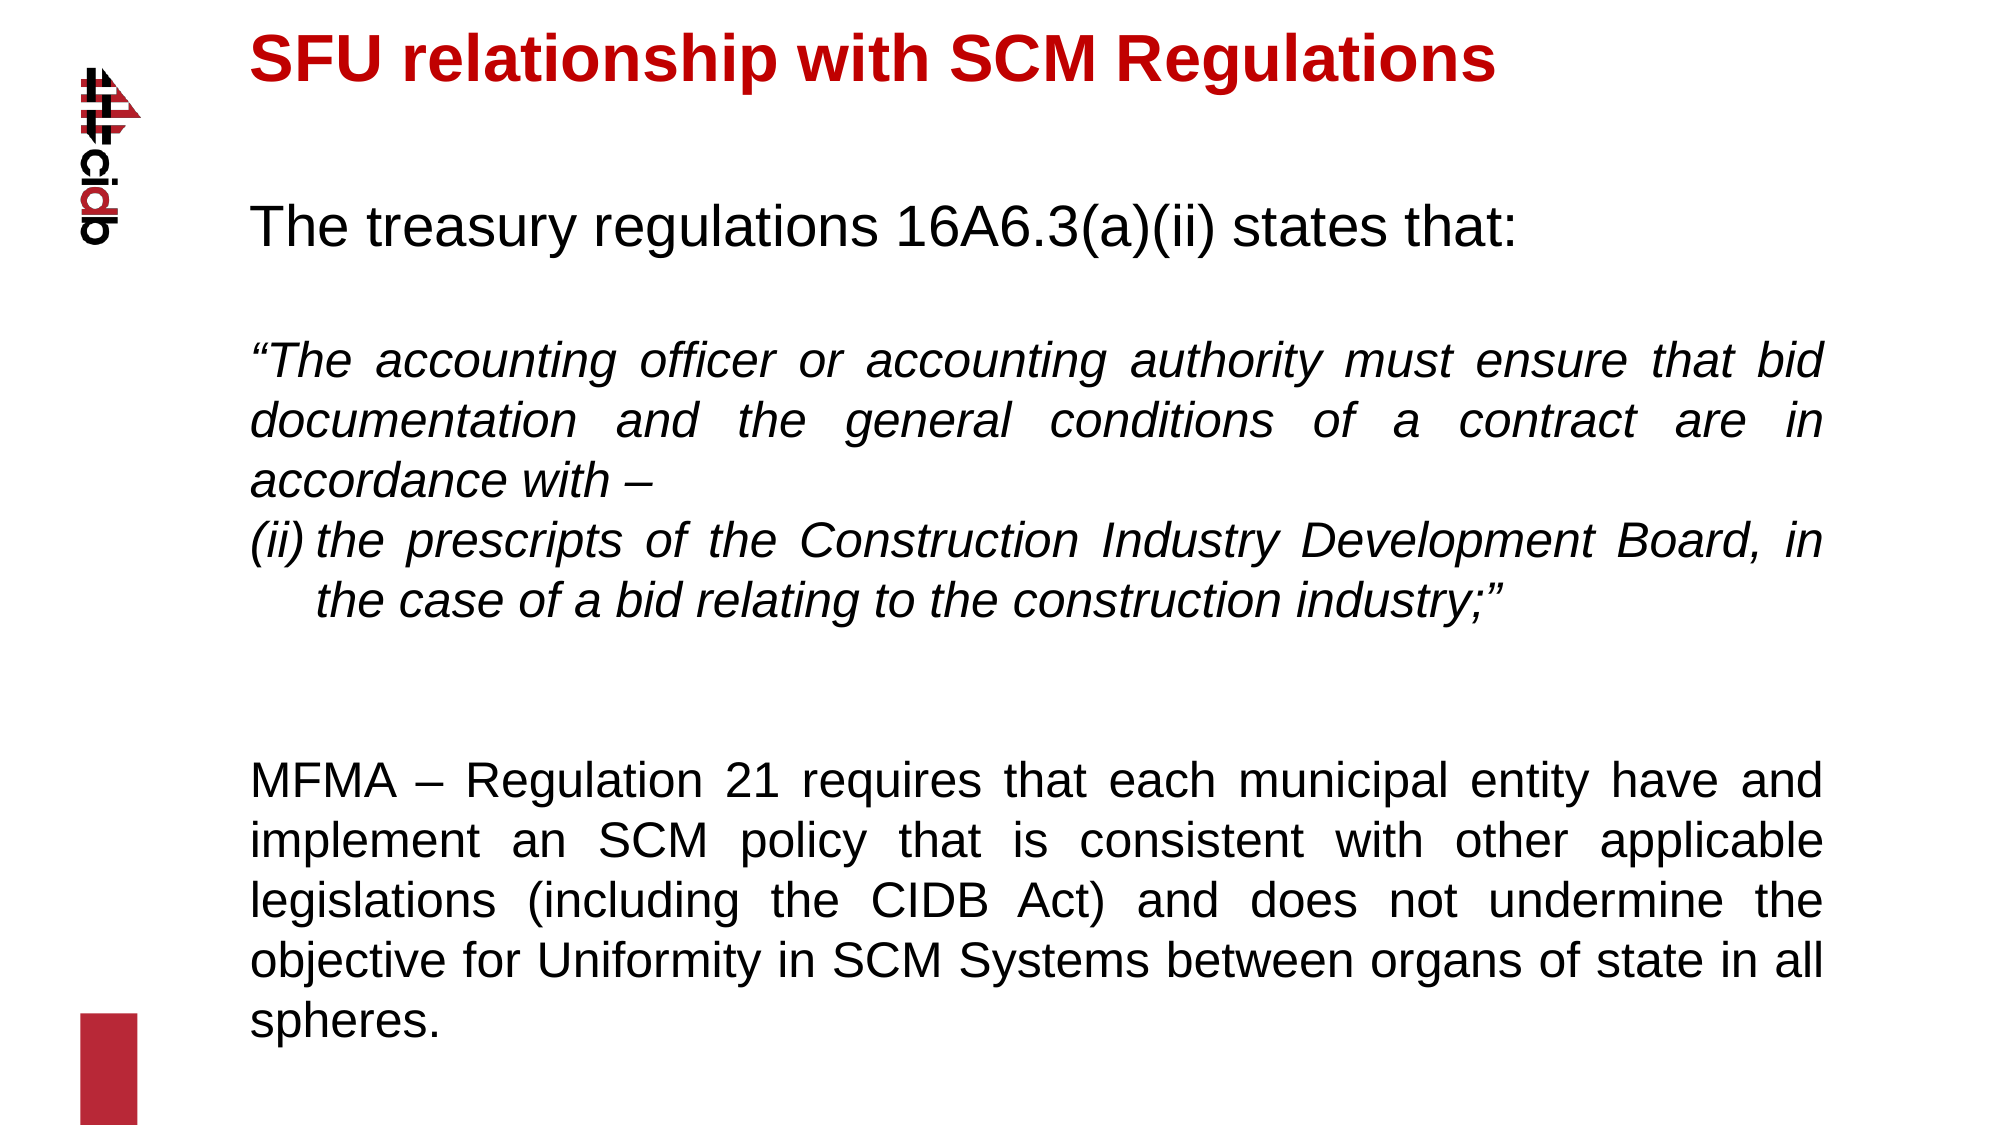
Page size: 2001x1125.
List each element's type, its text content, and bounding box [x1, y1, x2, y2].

picture [70, 60, 148, 253]
title SFU relationship with SCM Regulations [249, 14, 1633, 96]
list The treasury regulations 16A6.3(a)(ii) states that: “The accounting officer or accounting authority must ensure that bid documentation and the general conditions of a contract are in accordance with – the prescripts of the Construction Industry Development Board, in the case of a bid relating to the construction industry;” MFMA – Regulation 21 requires that each municipal entity have and implement an SCM policy that is consistent with other applicable legislations (including the CIDB Act) and does not undermine the objective for Uniformity in SCM Systems between organs of state in all spheres. [249, 118, 1825, 1076]
